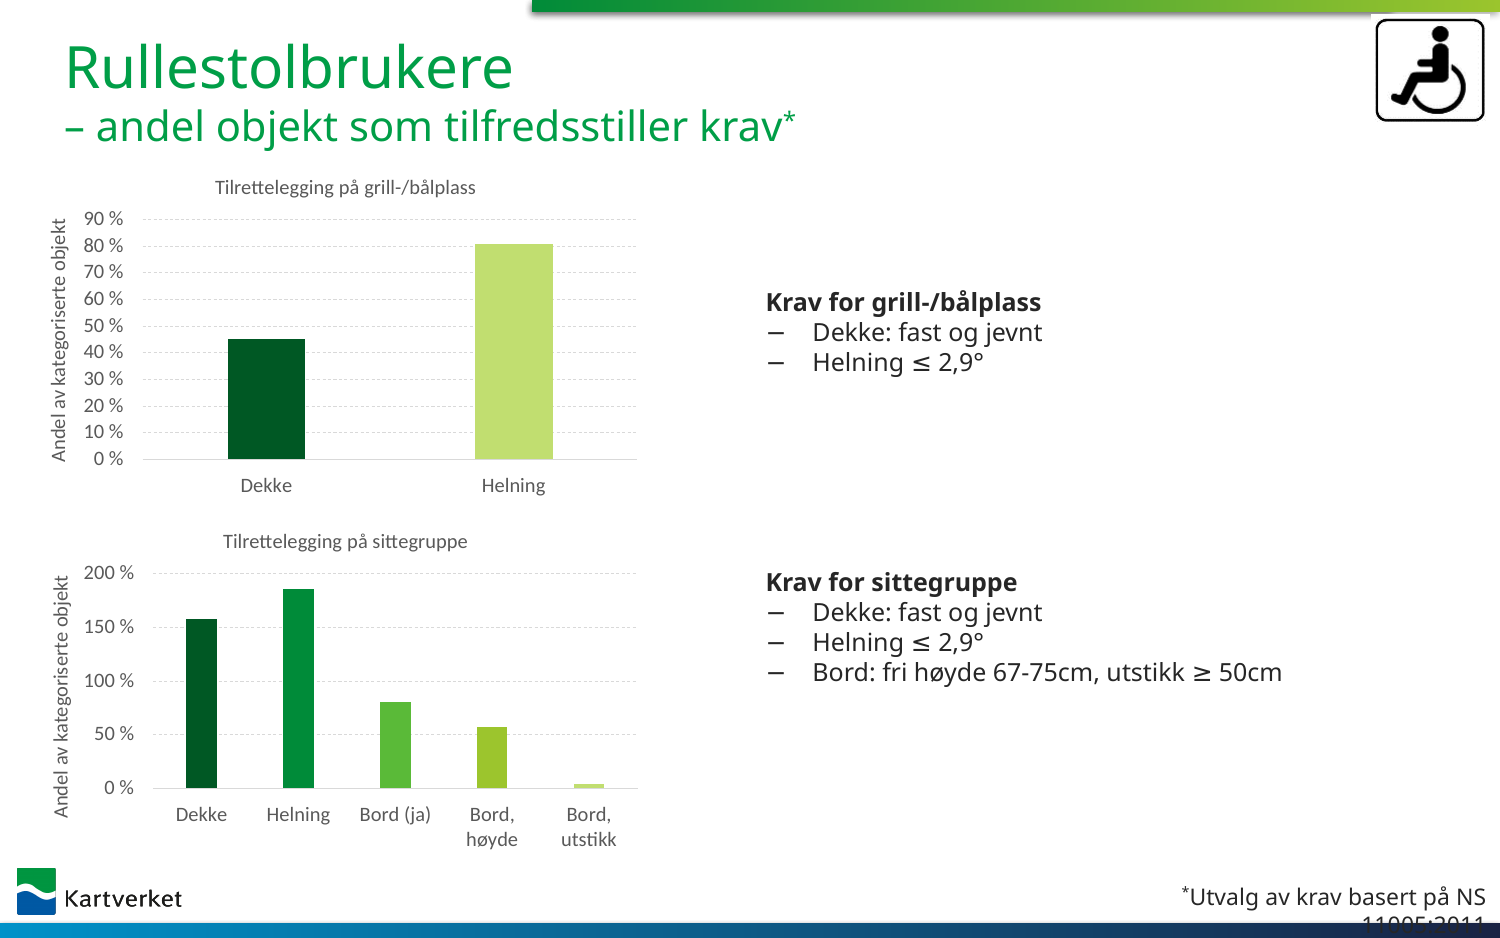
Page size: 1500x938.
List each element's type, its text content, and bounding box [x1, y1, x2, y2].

picture [41, 166, 650, 505]
text_box Rullestolbrukere – andel objekt som tilfredsstiller krav* [49, 14, 1431, 158]
text_box Krav for grill-/bålplass Dekke: fast og jevnt Helning ≤ 2,9° [750, 279, 1452, 384]
picture [41, 520, 650, 859]
picture [1371, 13, 1491, 127]
text_box Krav for sittegruppe Dekke: fast og jevnt Helning ≤ 2,9° Bord: fri høyde 67-75cm, utstikk ≥ 50cm [750, 559, 1500, 694]
text_box *Utvalg av krav basert på NS 11005:2011 [1068, 873, 1500, 938]
